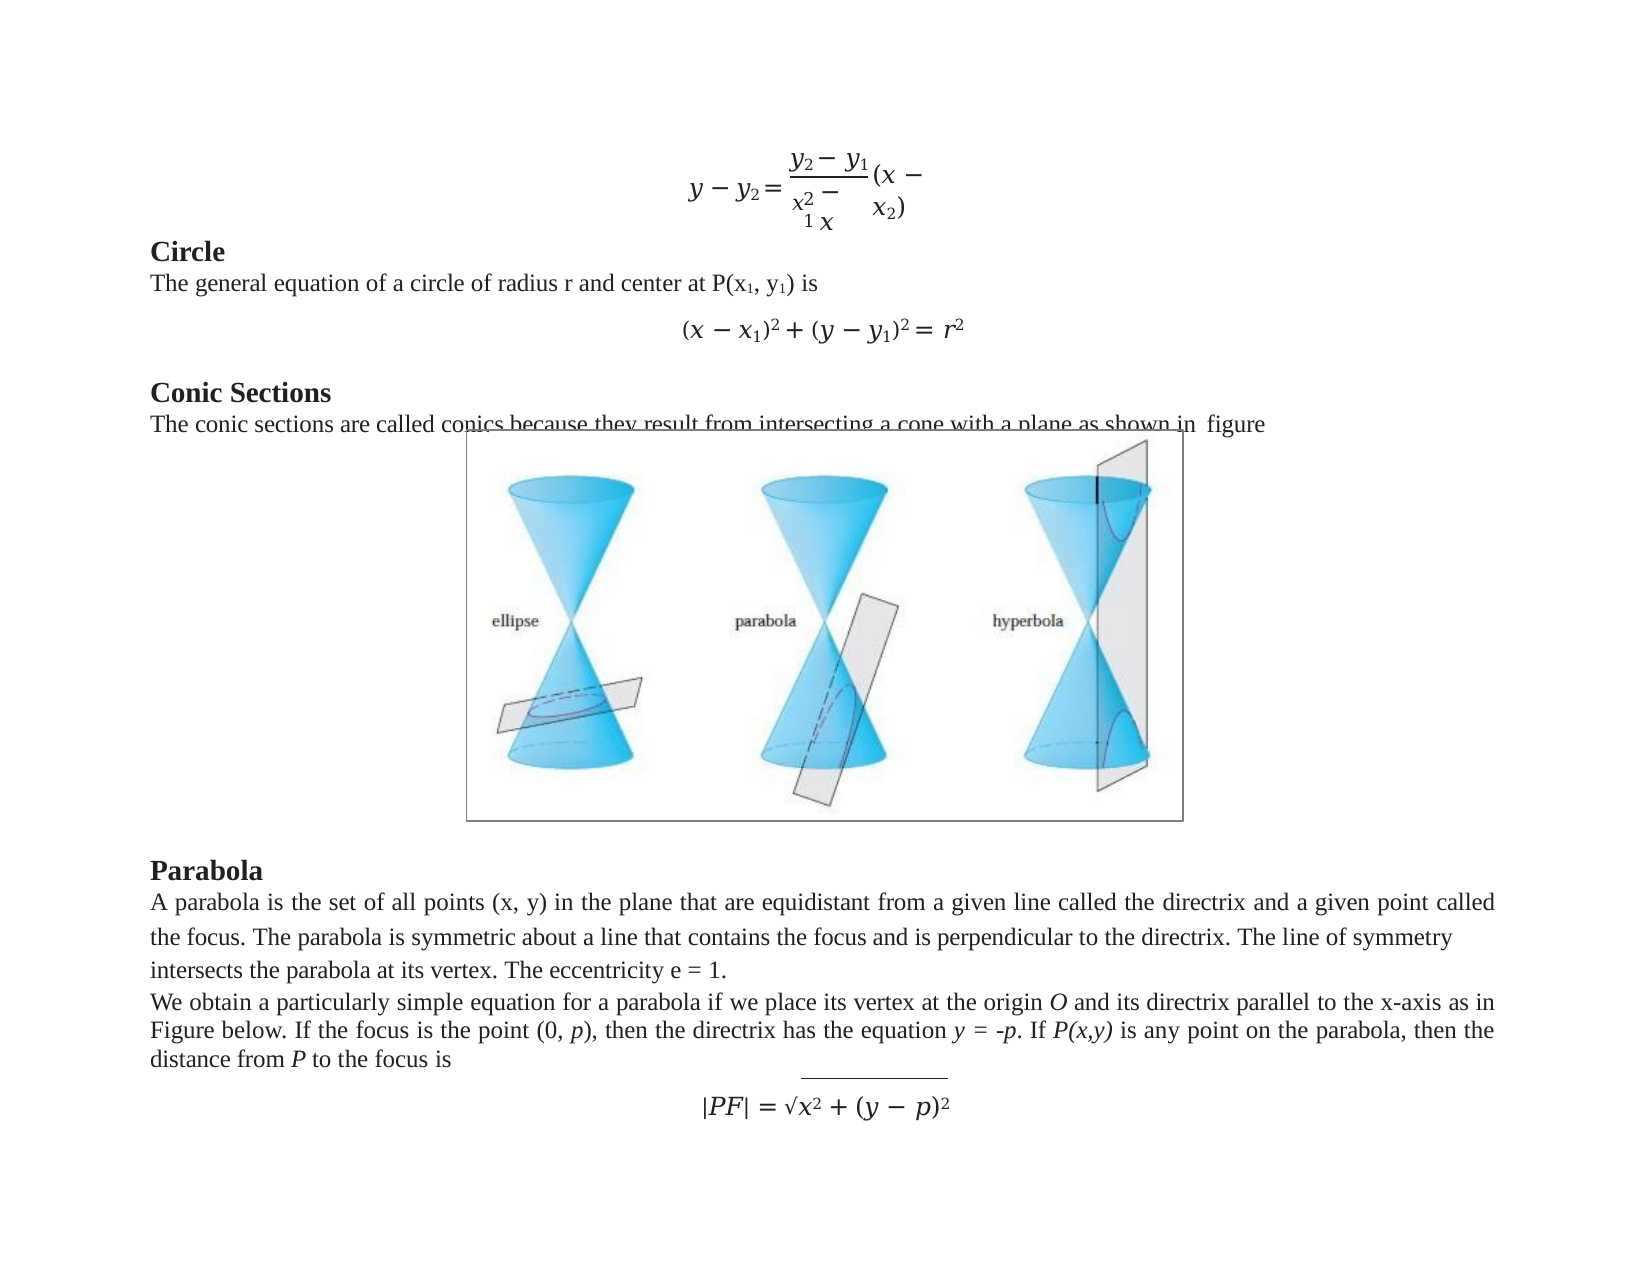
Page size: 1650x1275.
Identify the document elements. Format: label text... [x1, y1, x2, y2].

text_box − 𝑥 [818, 177, 860, 185]
text_box Circle The general equation of a circle of radius r and center at P(x1, y1) is (𝑥 − 𝑥1)2 + (𝑦 − 𝑦1)2 = 𝑟2 Conic Sections The conic sections are called conics because they result from intersecting a cone with a plane as shown in figure [147, 231, 1275, 438]
text_box 𝑦 − 𝑦2 = 𝑥 [686, 156, 806, 215]
text_box 2 1 [801, 185, 870, 231]
text_box Parabola A parabola is the set of all points (x, y) in the plane that are equidistant from a given line called the directrix and a given point called the focus. The parabola is symmetric about a line that contains the focus and is perpendicular to the directrix. The line of symmetry intersects the parabola at its vertex. The eccentricity e = 1. We obtain a particularly simple equation for a parabola if we place its vertex at the origin O and its directrix parallel to the x-axis as in Figure below. If the focus is the point (0, p), then the directrix has the equation y = -p. If P(x,y) is any point on the parabola, then the distance from P to the focus is |𝑃𝐹| = √𝑥2 + (𝑦 − 𝑝)2 [147, 849, 1503, 1123]
text_box [466, 430, 1183, 821]
text_box (𝑥 − 𝑥2) [870, 156, 964, 223]
text_box 𝑦2 − 𝑦1 [788, 137, 870, 174]
